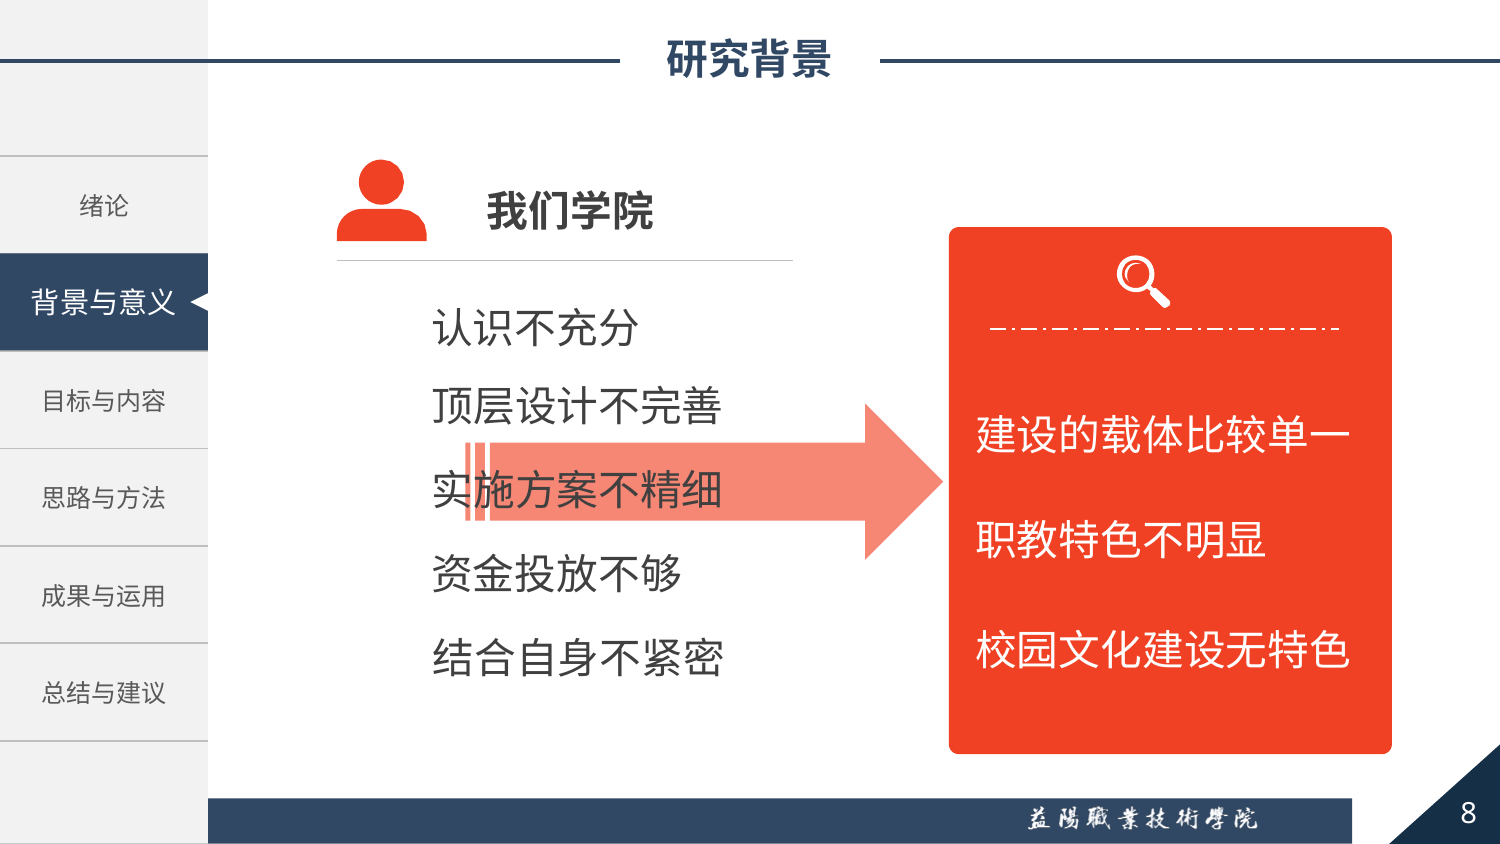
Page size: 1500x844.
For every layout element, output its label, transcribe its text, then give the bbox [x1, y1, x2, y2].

text_box 认识不充分 [420, 281, 705, 358]
text_box 顶层设计不完善 [420, 358, 770, 436]
picture [1007, 790, 1303, 844]
text_box [358, 159, 405, 205]
text_box 资金投放不够 [420, 527, 720, 604]
text_box 实施方案不精细 [420, 443, 770, 520]
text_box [948, 226, 1402, 755]
text_box 结合自身不紧密 [421, 611, 770, 688]
text_box [463, 401, 946, 563]
text_box 研究背景 [620, 25, 880, 91]
text_box [336, 208, 427, 242]
text_box 我们学院 [475, 179, 665, 241]
